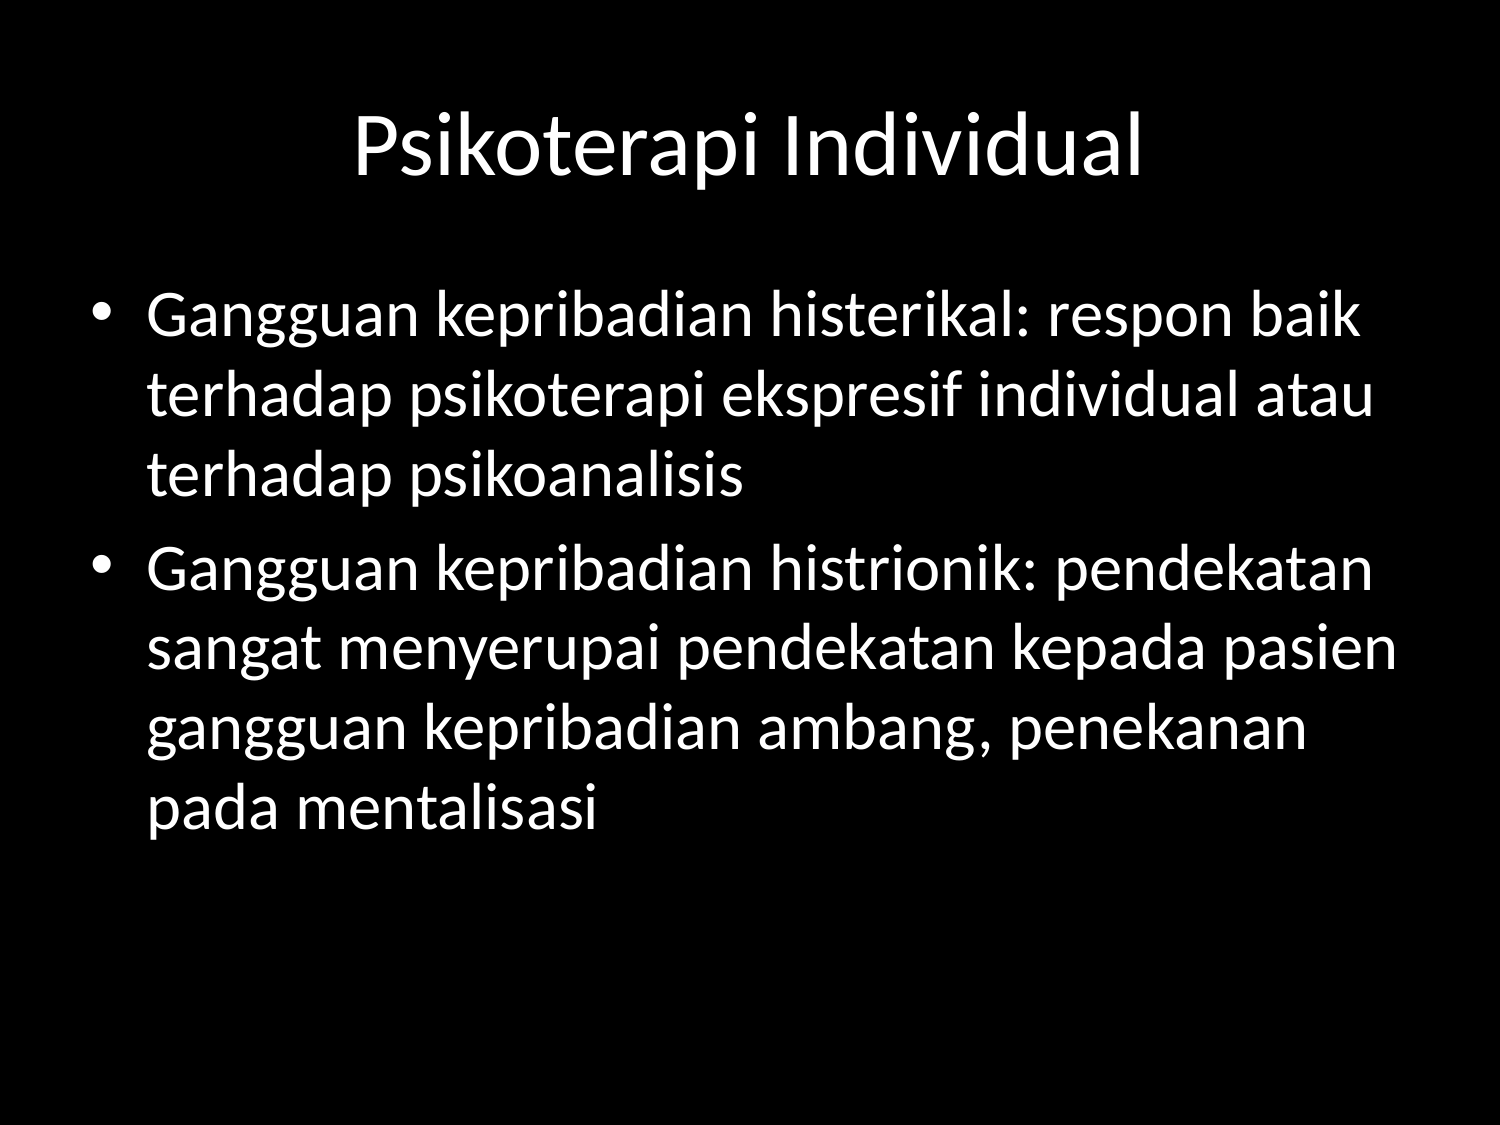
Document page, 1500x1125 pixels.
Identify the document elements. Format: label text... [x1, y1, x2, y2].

title Psikoterapi Individual [75, 45, 1425, 233]
list Gangguan kepribadian histerikal: respon baik terhadap psikoterapi ekspresif individual atau terhadap psikoanalisis Gangguan kepribadian histrionik: pendekatan sangat menyerupai pendekatan kepada pasien gangguan kepribadian ambang, penekanan pada mentalisasi [75, 262, 1425, 1005]
